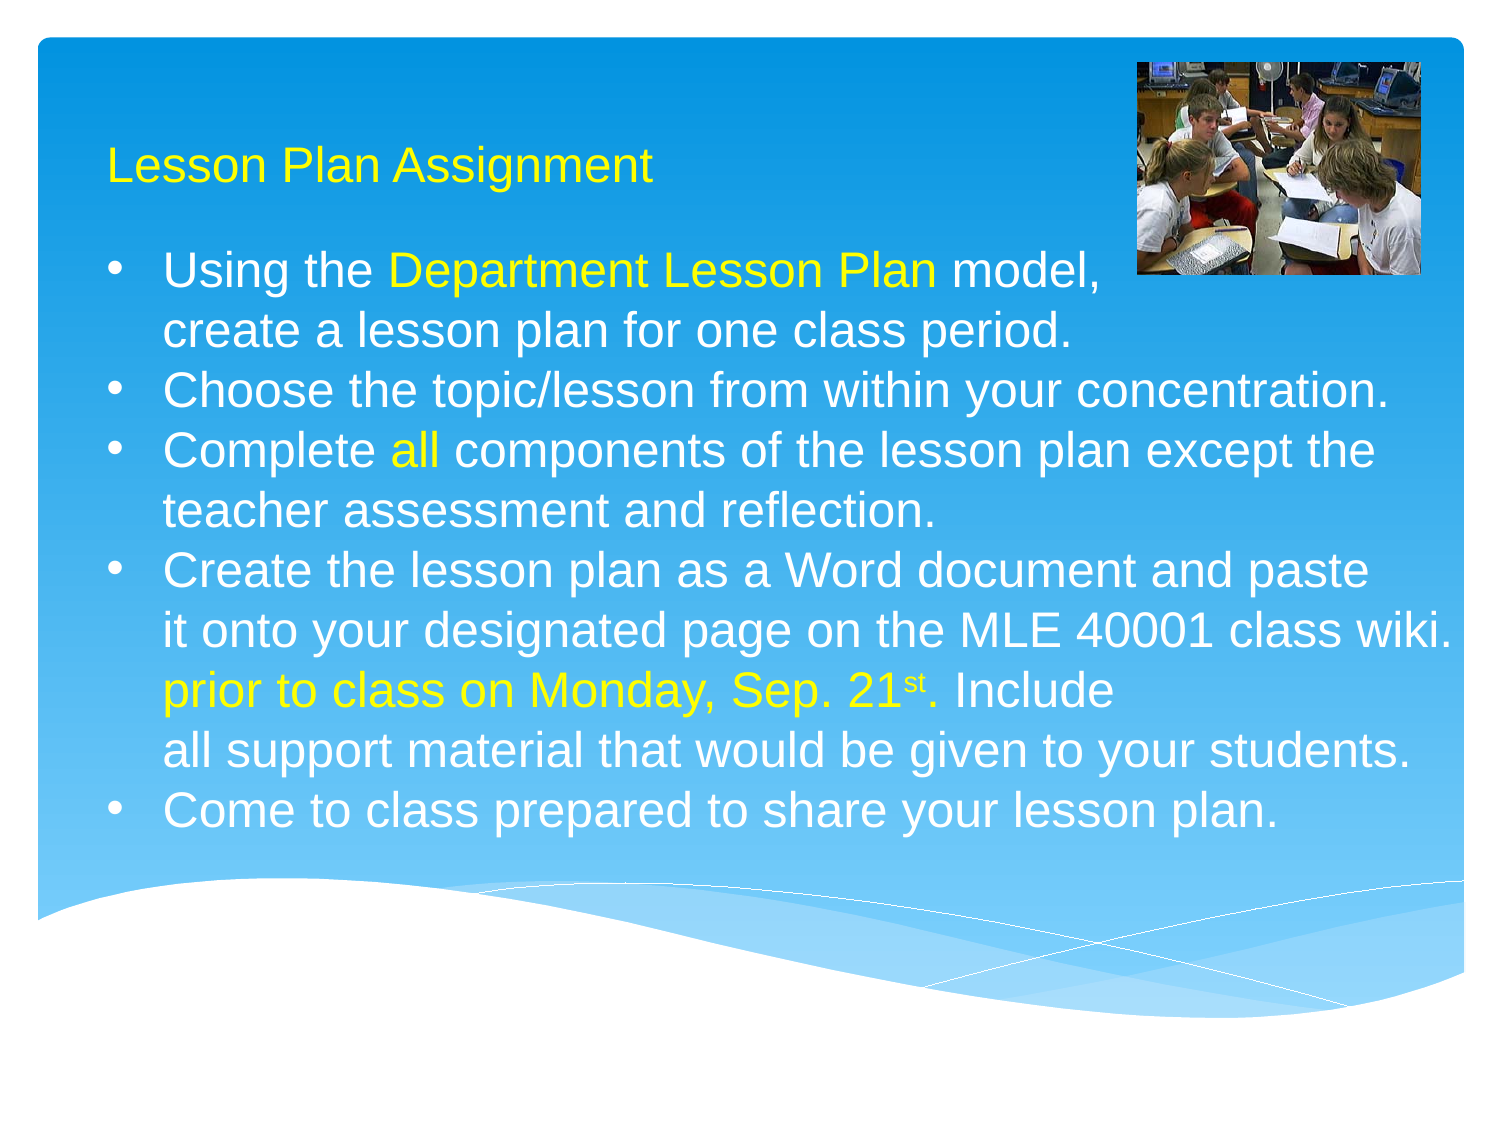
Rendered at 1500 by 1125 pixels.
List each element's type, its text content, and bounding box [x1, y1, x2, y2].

picture [1137, 63, 1422, 276]
text_box Lesson Plan Assignment Using the Department Lesson Plan model, create a lesson plan for one class period. Choose the topic/lesson from within your concentration. Complete all components of the lesson plan except the teacher assessment and reflection. Create the lesson plan as a Word document and paste it onto your designated page on the MLE 40001 class wiki. prior to class on Monday, Sep. 21st. Include all support material that would be given to your students. Come to class prepared to share your lesson plan. [91, 124, 1484, 905]
